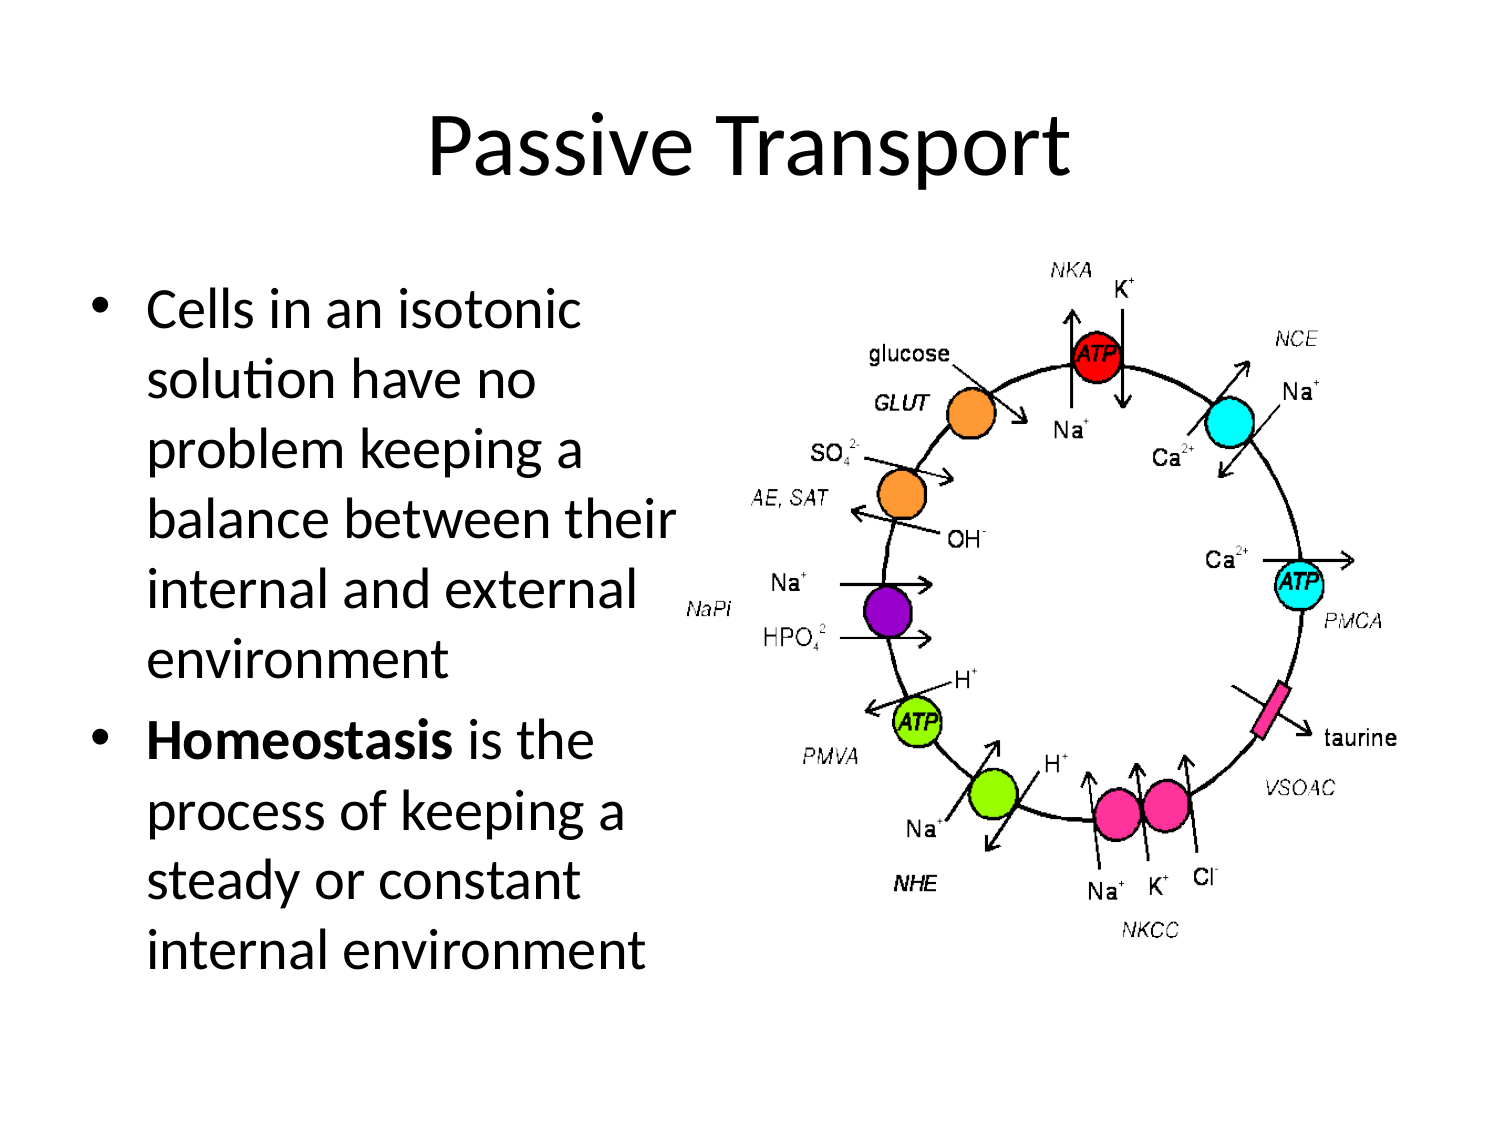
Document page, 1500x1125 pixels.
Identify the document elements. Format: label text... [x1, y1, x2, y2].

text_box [687, 262, 1421, 1003]
list Cells in an isotonic solution have no problem keeping a balance between their internal and external environment Homeostasis is the process of keeping a steady or constant internal environment [75, 262, 685, 1005]
title Passive Transport [75, 45, 1425, 233]
